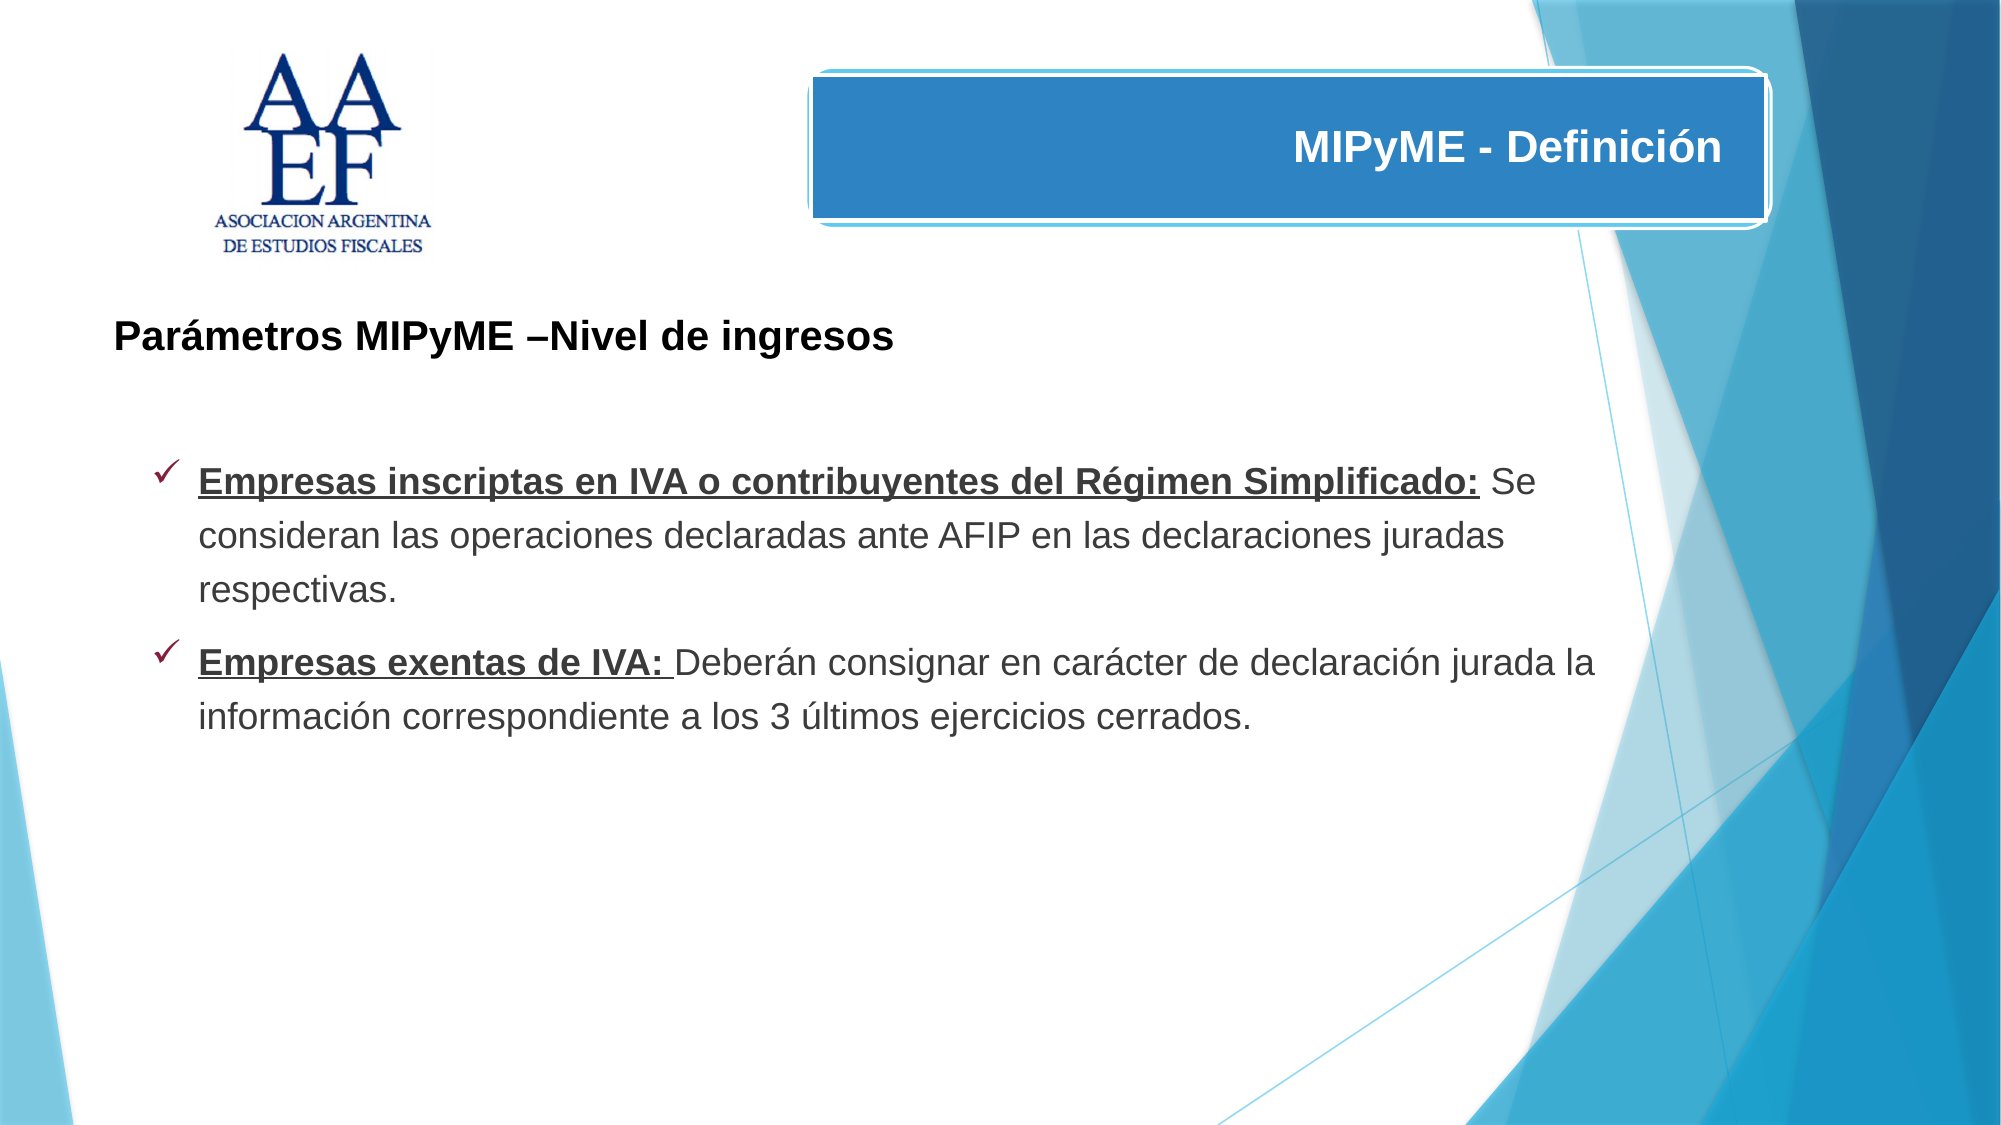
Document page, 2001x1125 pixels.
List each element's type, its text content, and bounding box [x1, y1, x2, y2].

picture [209, 45, 434, 270]
title Parámetros MIPyME –Nivel de ingresos [98, 301, 1642, 409]
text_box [805, 66, 1772, 229]
text_box Empresas inscriptas en IVA o contribuyentes del Régimen Simplificado: Se consideran las operaciones declaradas ante AFIP en las declaraciones juradas respectivas. Empresas exentas de IVA: Deberán consignar en carácter de declaración jurada la información correspondiente a los 3 últimos ejercicios cerrados. [46, 440, 1670, 744]
